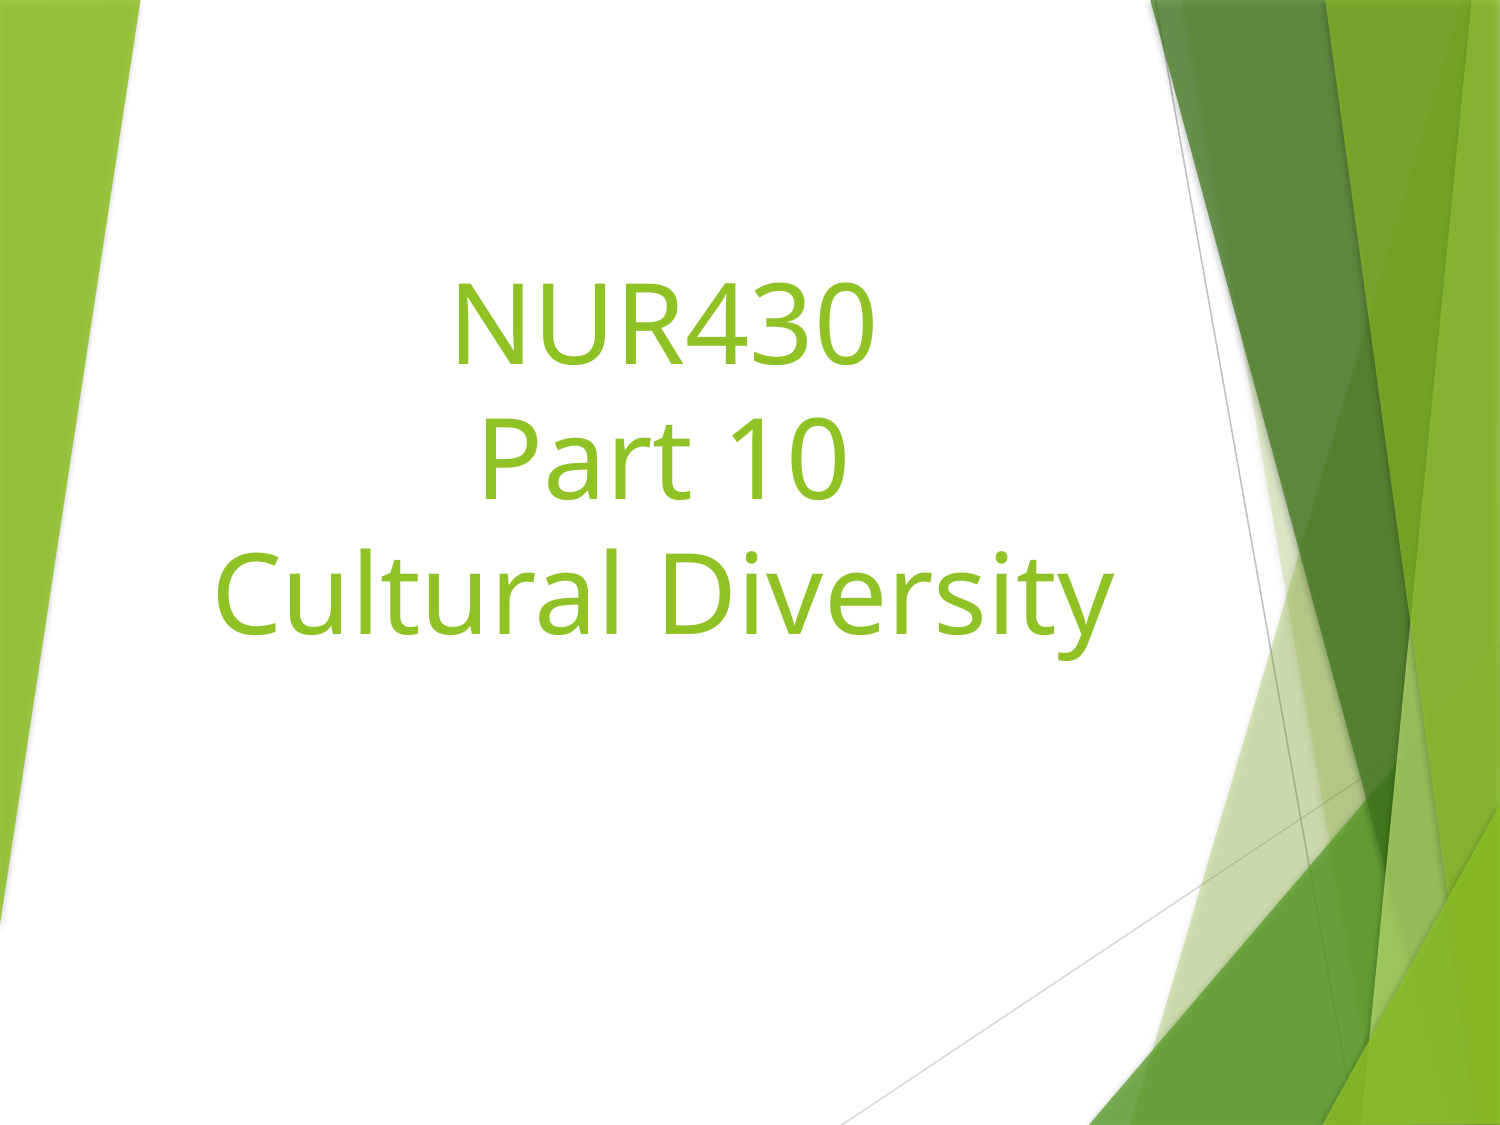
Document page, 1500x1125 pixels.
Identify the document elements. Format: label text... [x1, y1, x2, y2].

title NUR430 Part 10 Cultural Diversity [185, 394, 1142, 665]
